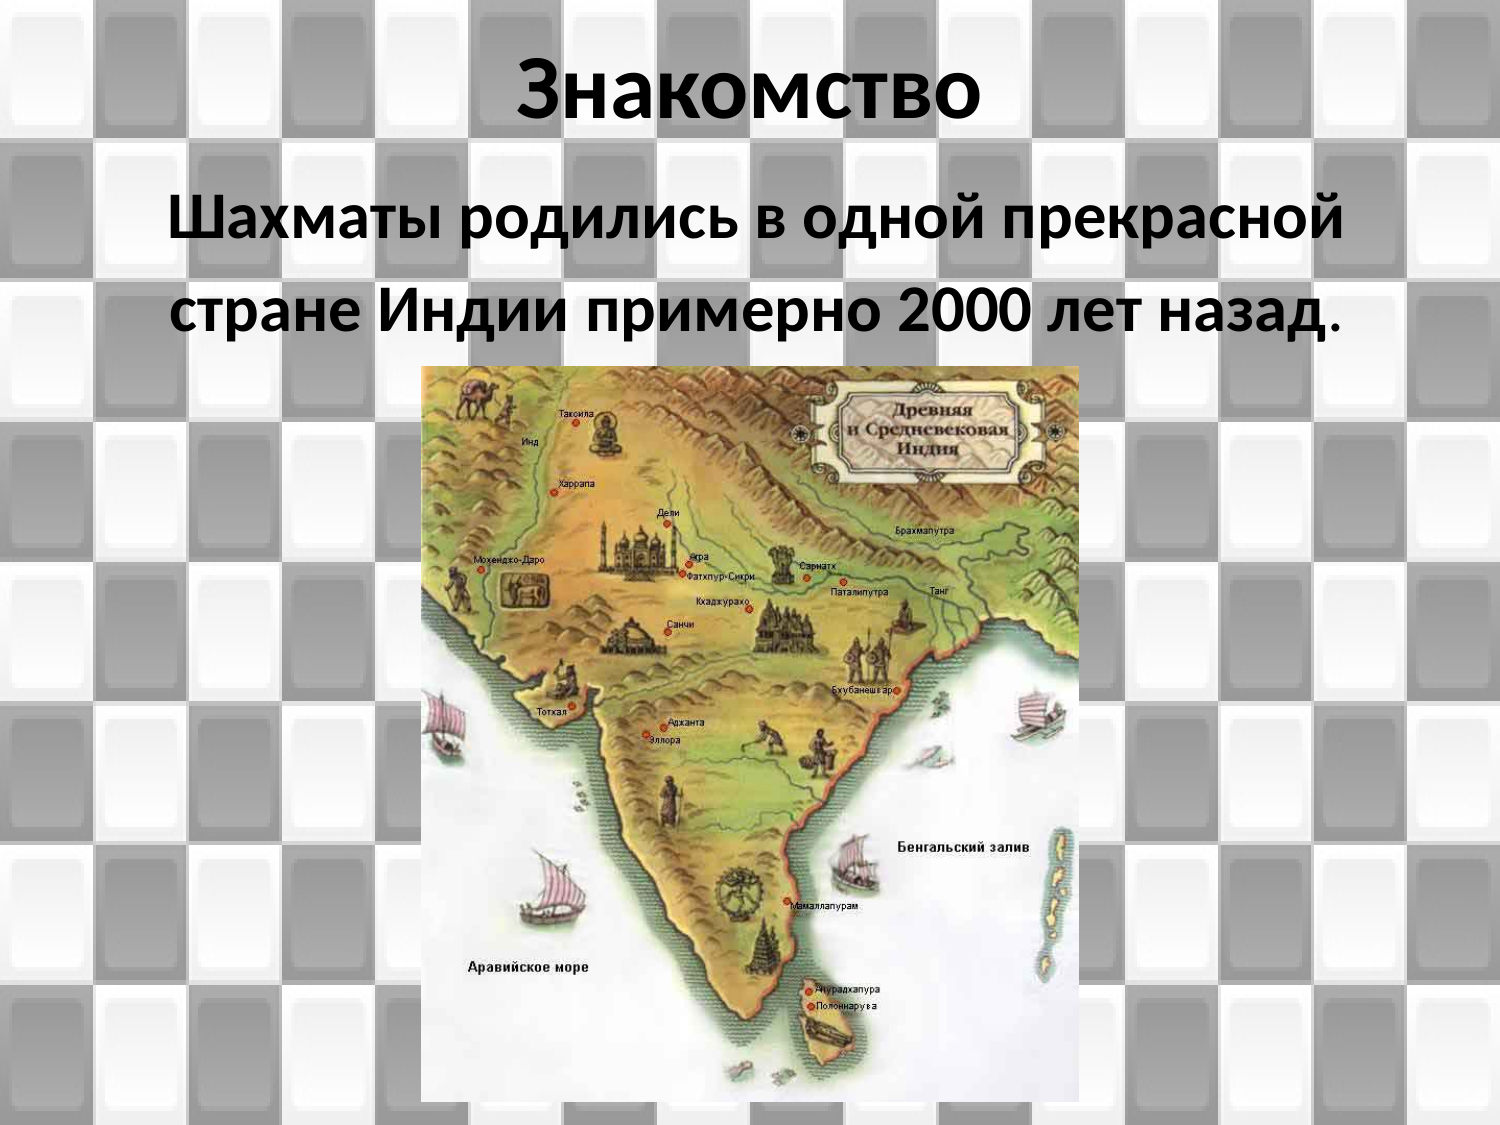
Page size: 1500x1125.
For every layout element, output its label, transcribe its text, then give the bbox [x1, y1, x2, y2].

list Шахматы родились в одной прекрасной стране Индии примерно 2000 лет назад. [82, 164, 1432, 907]
picture [421, 365, 1079, 1102]
title Знакомство [75, 0, 1425, 164]
